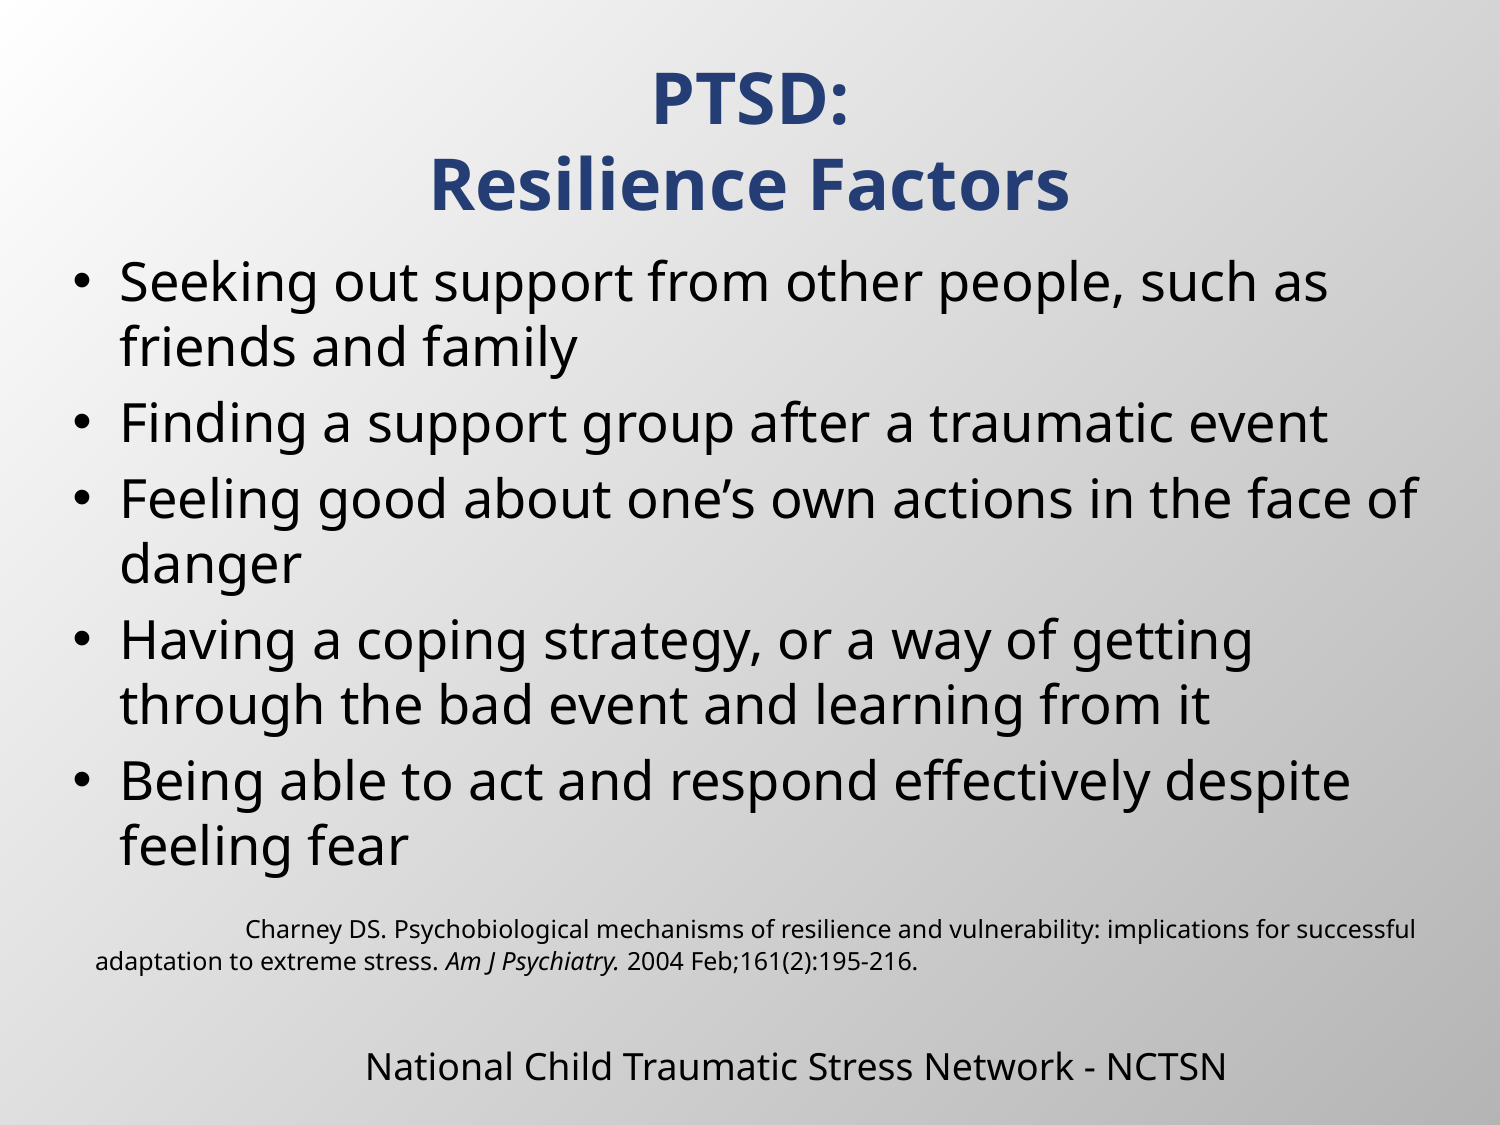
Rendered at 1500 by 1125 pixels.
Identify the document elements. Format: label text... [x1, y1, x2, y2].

text_box National Child Traumatic Stress Network - NCTSN [349, 1035, 1457, 1096]
list Seeking out support from other people, such as friends and family Finding a support group after a traumatic event Feeling good about one’s own actions in the face of danger Having a coping strategy, or a way of getting through the bad event and learning from it Being able to act and respond effectively despite feeling fear Charney DS. Psychobiological mechanisms of resilience and vulnerability: implications for successful adaptation to extreme stress. Am J Psychiatry. 2004 Feb;161(2):195-216. [57, 239, 1457, 1015]
title PTSD: Resilience Factors [75, 45, 1425, 233]
